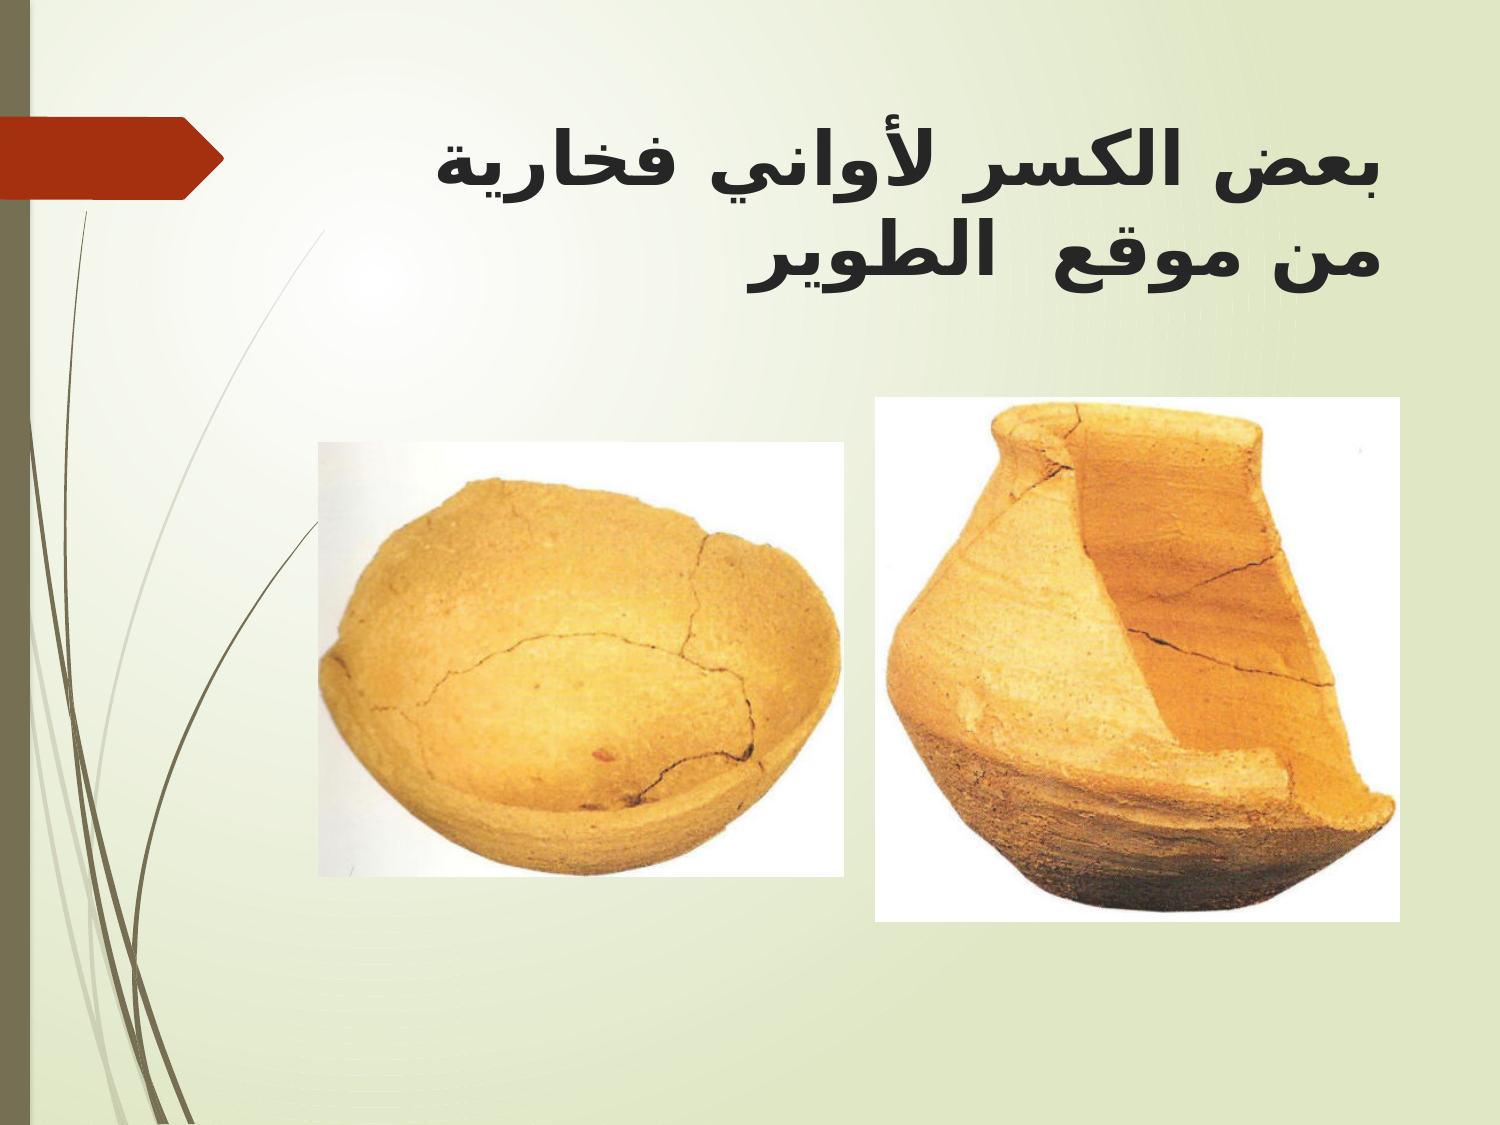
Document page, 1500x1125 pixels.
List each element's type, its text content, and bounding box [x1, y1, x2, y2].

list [318, 441, 844, 878]
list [875, 397, 1401, 922]
title بعض الكسر لأواني فخارية من موقع الطوير [319, 102, 1400, 313]
